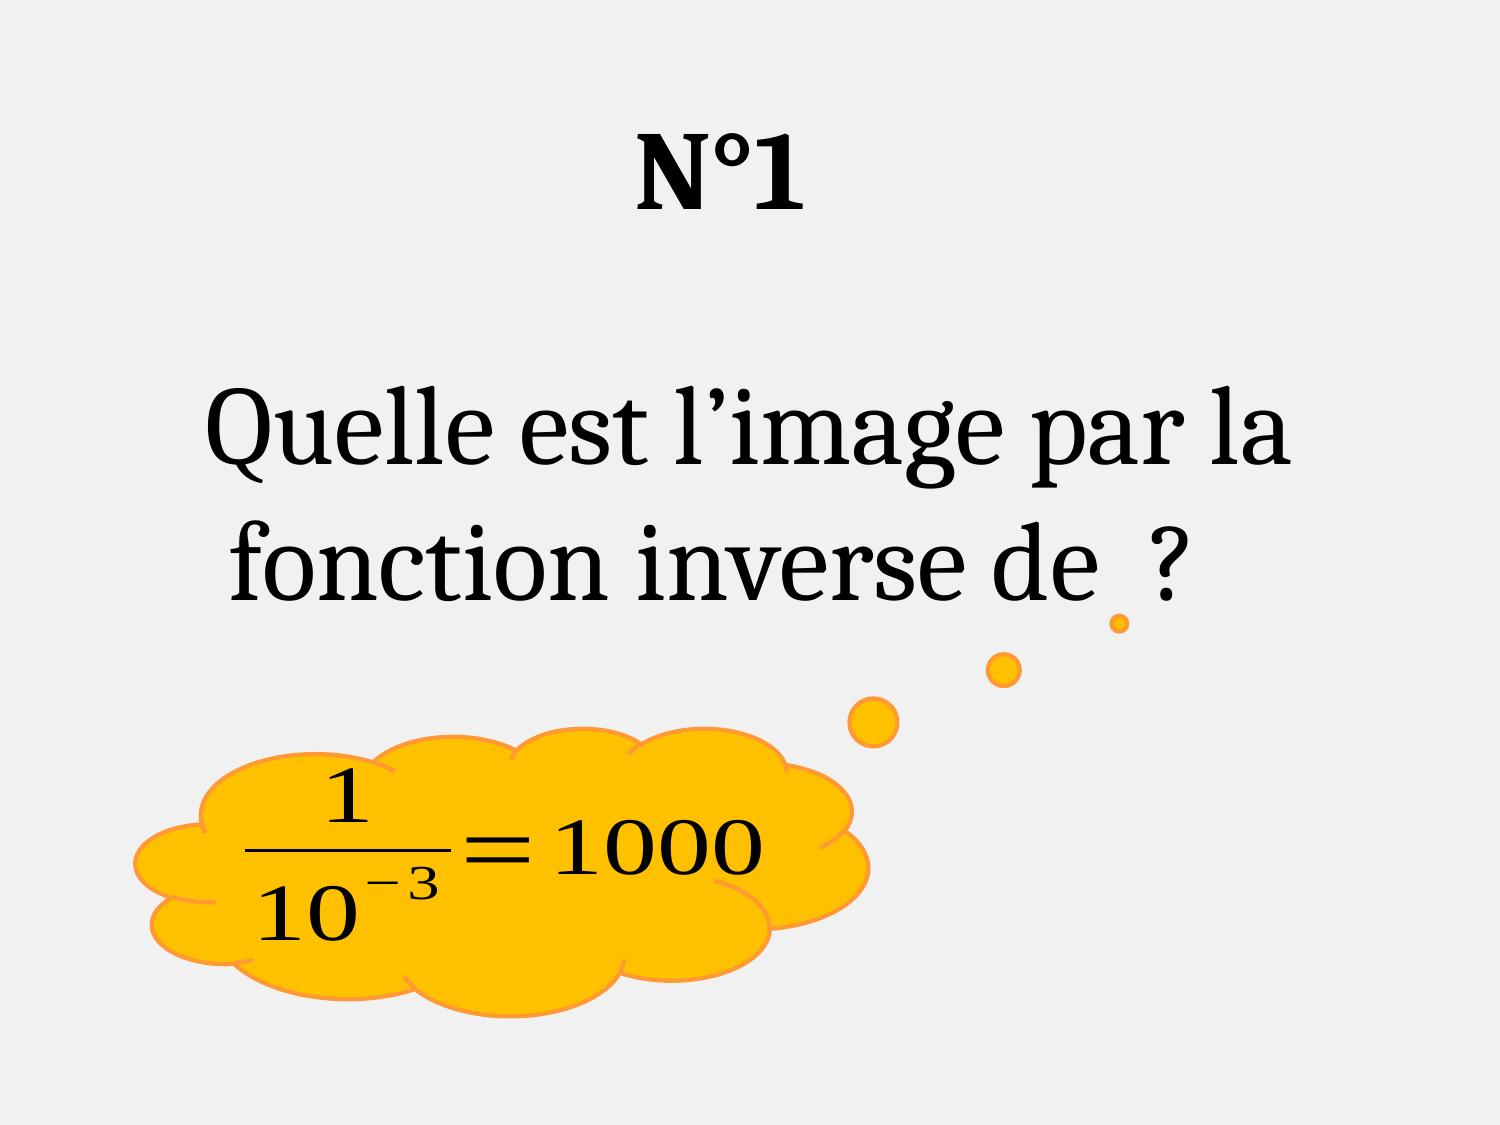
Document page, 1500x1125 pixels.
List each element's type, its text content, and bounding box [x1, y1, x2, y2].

text_box [1109, 613, 1130, 634]
text_box [847, 696, 900, 749]
text_box N°1 [619, 89, 821, 240]
text_box [985, 652, 1022, 689]
text_box [133, 726, 871, 1019]
